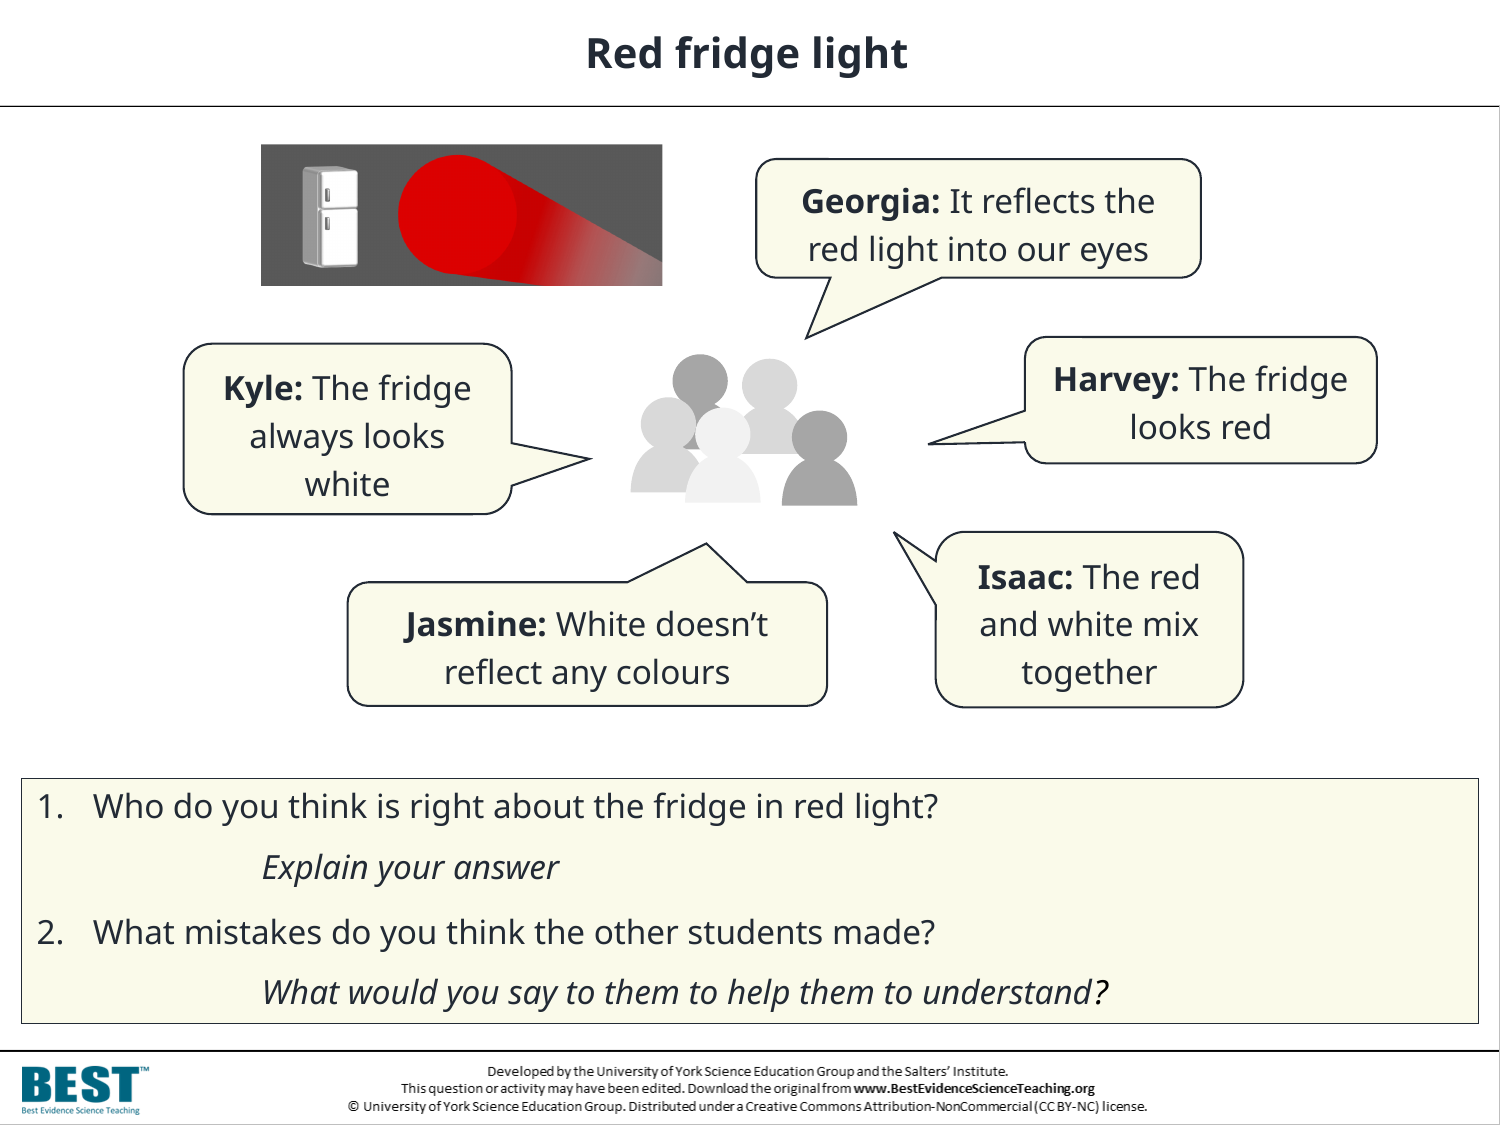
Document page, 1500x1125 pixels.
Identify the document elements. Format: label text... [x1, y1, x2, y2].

picture [0, 105, 1500, 1125]
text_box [630, 354, 858, 506]
text_box Red fridge light [23, 4, 1471, 99]
